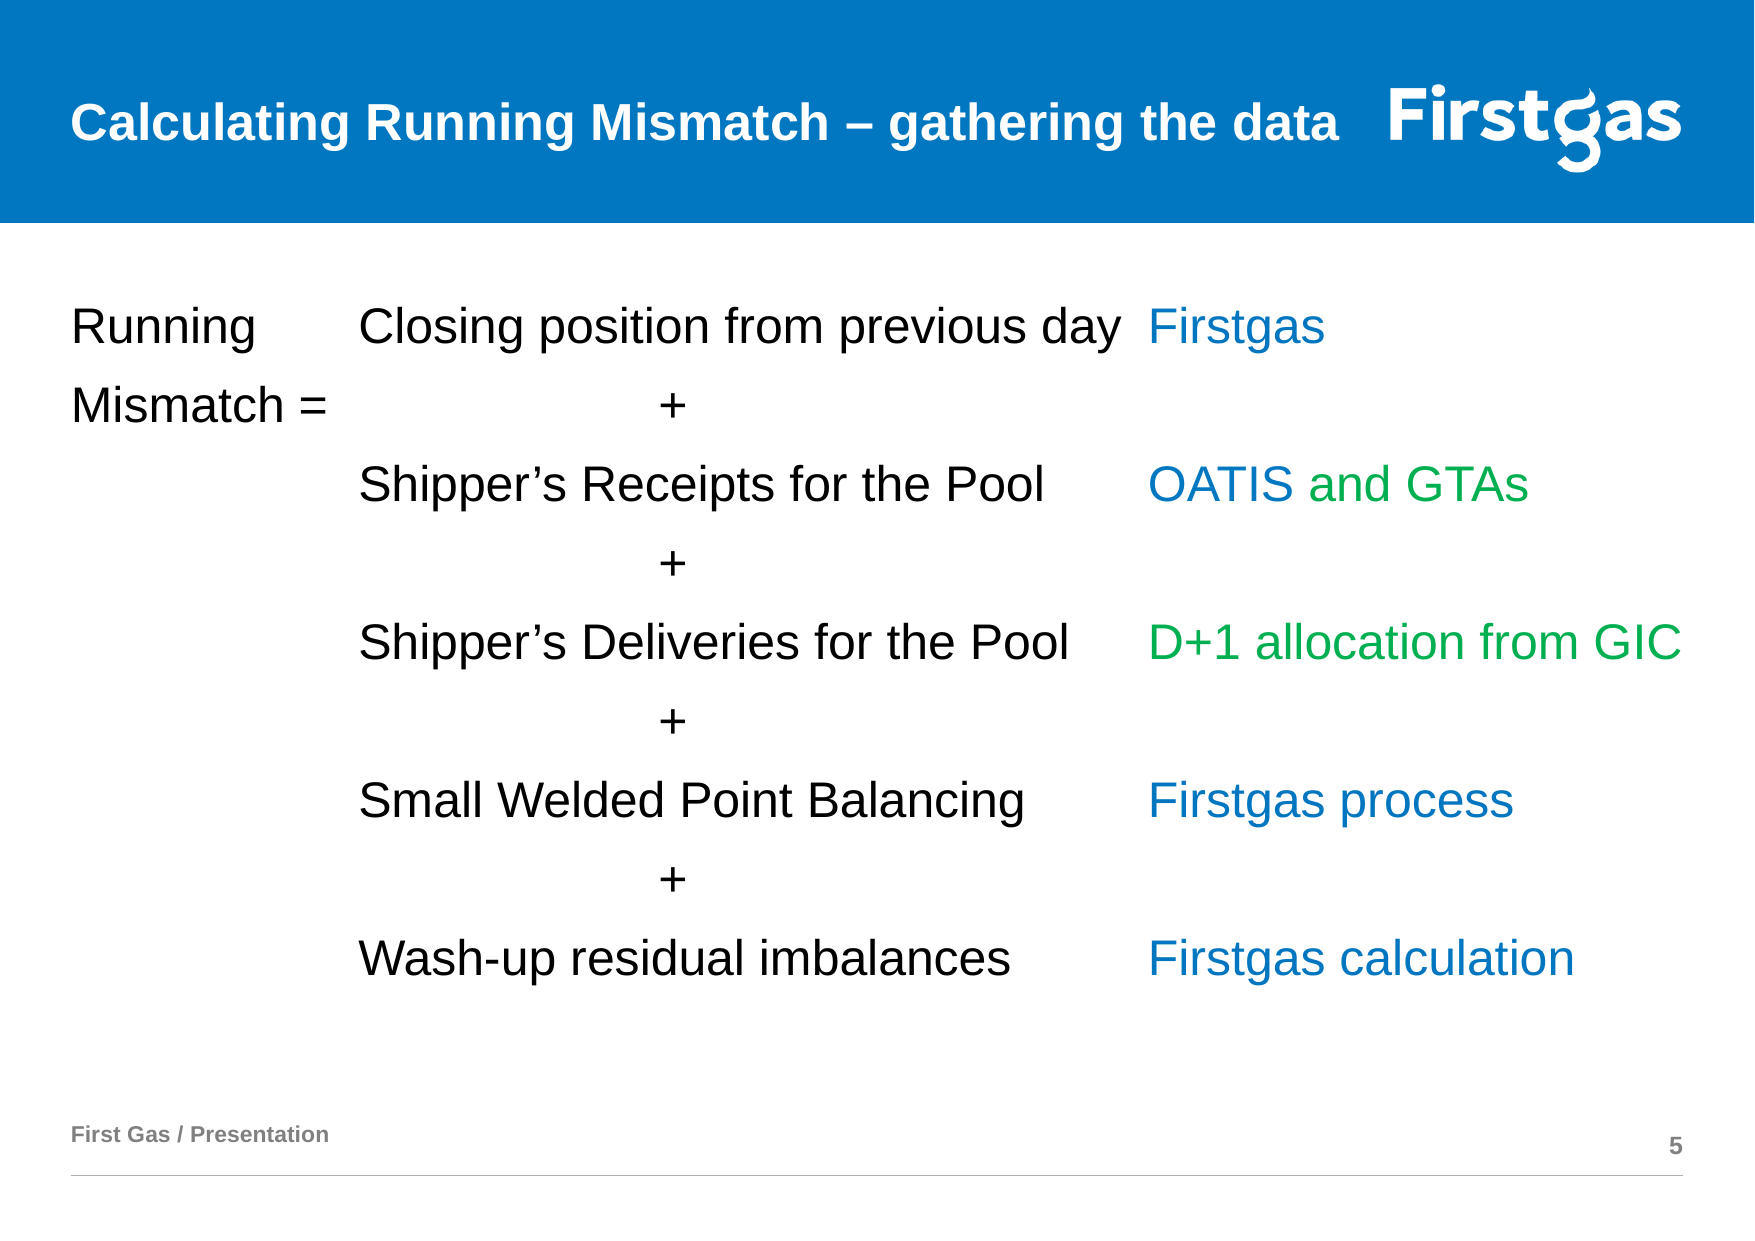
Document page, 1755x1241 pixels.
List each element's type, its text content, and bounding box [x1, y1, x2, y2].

title Calculating Running Mismatch – gathering the data [70, 88, 1684, 148]
text_box Firstgas OATIS and GTAs D+1 allocation from GIC Firstgas process Firstgas calculation [1147, 285, 1707, 1054]
text_box Closing position from previous day + Shipper’s Receipts for the Pool + Shipper’s Deliveries for the Pool + Small Welded Point Balancing + Wash-up residual imbalances [358, 285, 1140, 1054]
picture [0, 0, 1755, 1241]
slide_number 5 [1624, 1128, 1684, 1161]
list Running Mismatch = [70, 285, 350, 1054]
footer First Gas / Presentation [70, 1119, 1607, 1152]
